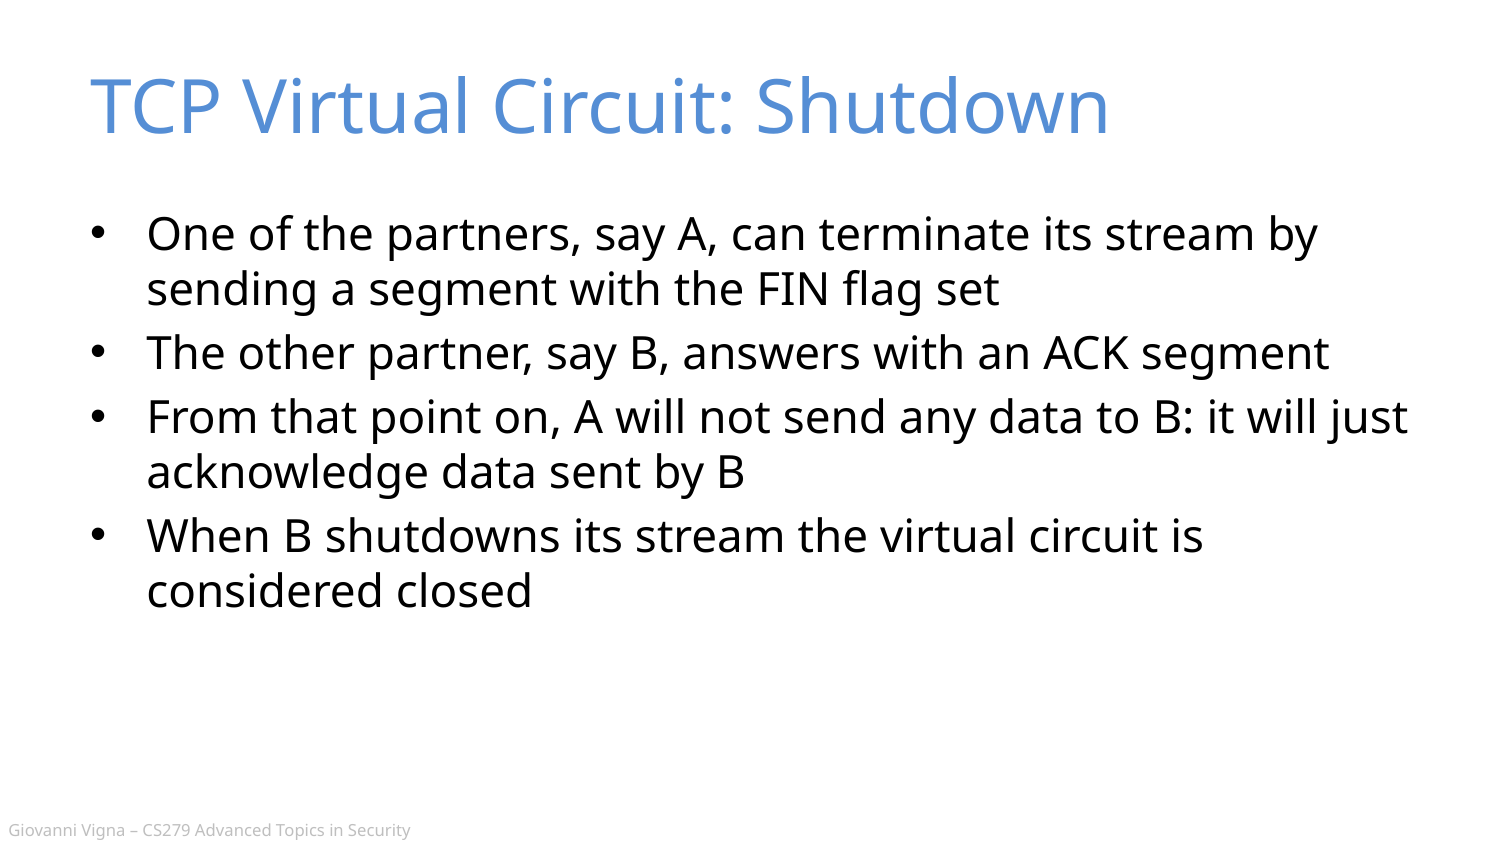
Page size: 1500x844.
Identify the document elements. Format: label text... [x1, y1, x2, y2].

title TCP Virtual Circuit: Shutdown [75, 33, 1425, 175]
list One of the partners, say A, can terminate its stream by sending a segment with the FIN flag set The other partner, say B, answers with an ACK segment From that point on, A will not send any data to B: it will just acknowledge data sent by B When B shutdowns its stream the virtual circuit is considered closed [75, 196, 1425, 813]
